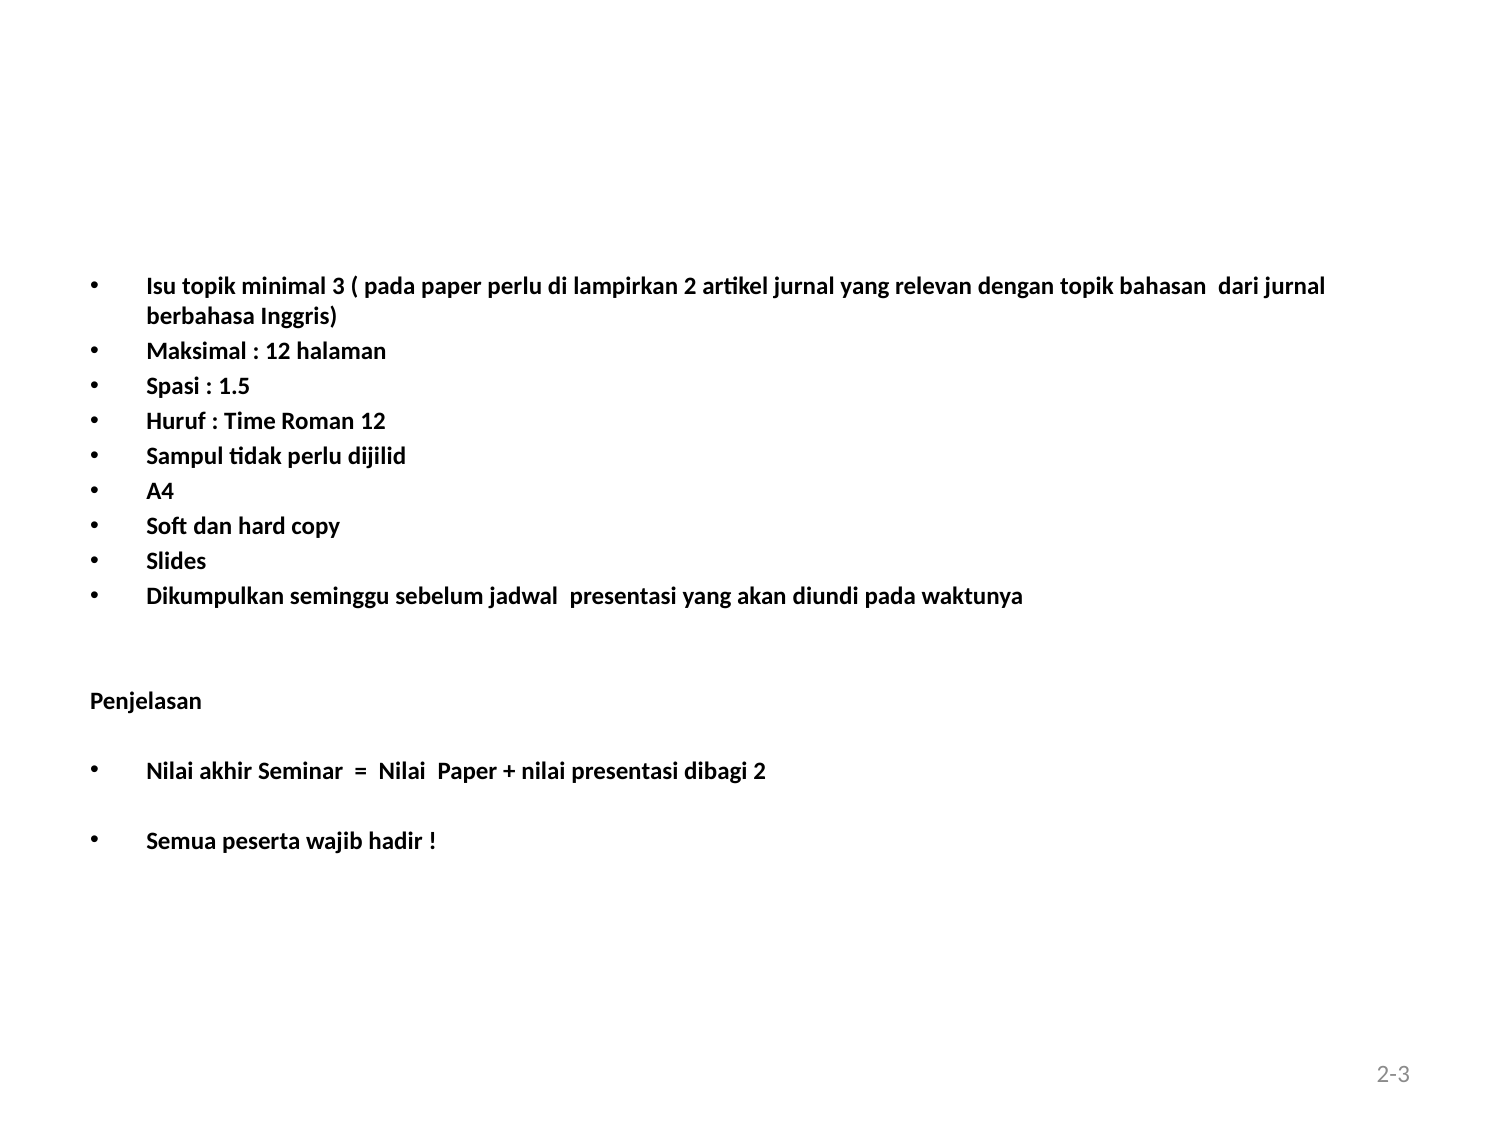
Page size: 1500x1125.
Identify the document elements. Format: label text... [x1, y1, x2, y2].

list Isu topik minimal 3 ( pada paper perlu di lampirkan 2 artikel jurnal yang relevan dengan topik bahasan dari jurnal berbahasa Inggris) Maksimal : 12 halaman Spasi : 1.5 Huruf : Time Roman 12 Sampul tidak perlu dijilid A4 Soft dan hard copy Slides Dikumpulkan seminggu sebelum jadwal presentasi yang akan diundi pada waktunya Penjelasan Nilai akhir Seminar = Nilai Paper + nilai presentasi dibagi 2 Semua peserta wajib hadir ! [75, 262, 1425, 1005]
slide_number 2-3 [1074, 1042, 1425, 1103]
